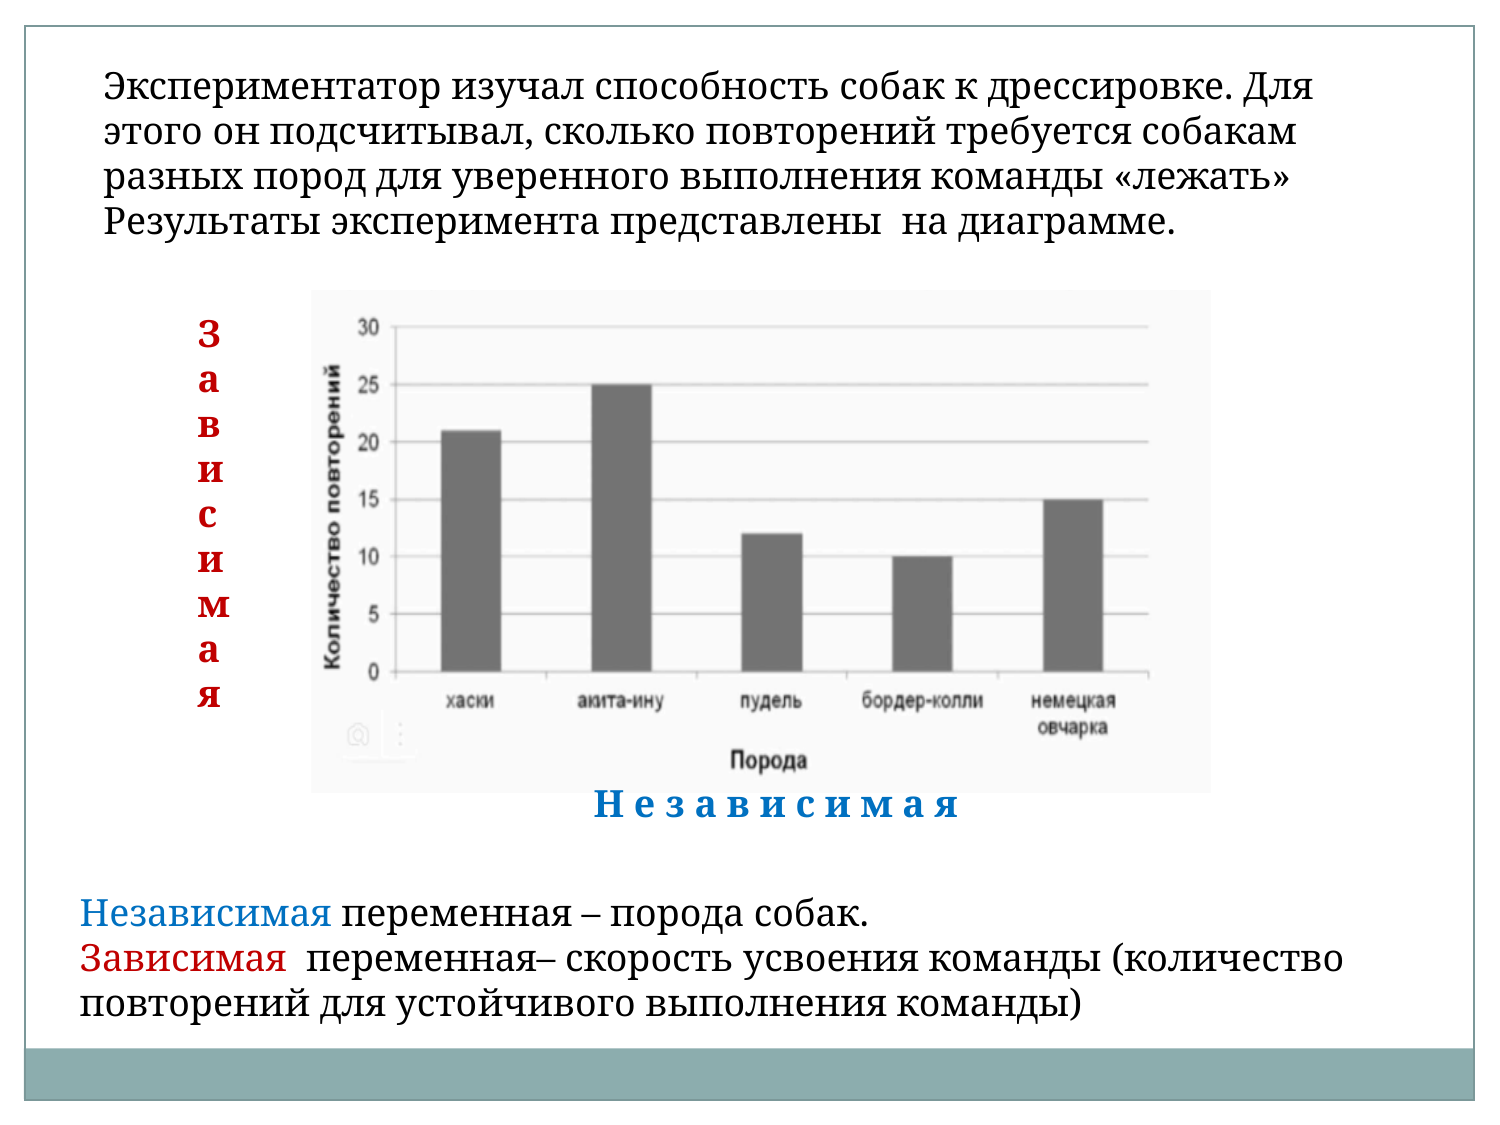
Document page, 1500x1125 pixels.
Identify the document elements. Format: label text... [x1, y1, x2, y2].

text_box Экспериментатор изучал способность собак к дрессировке. Для этого он подсчитывал, сколько повторений требуется собакам разных пород для уверенного выполнения команды «лежать» Результаты эксперимента представлены на диаграмме. [88, 54, 1424, 250]
text_box Н е з а в и с и м а я [578, 772, 1424, 833]
text_box Независимая переменная – порода собак. Зависимая переменная– скорость усвоения команды (количество повторений для устойчивого выполнения команды) [64, 881, 1376, 1032]
picture [288, 290, 1211, 793]
text_box Зависимая [182, 302, 231, 768]
